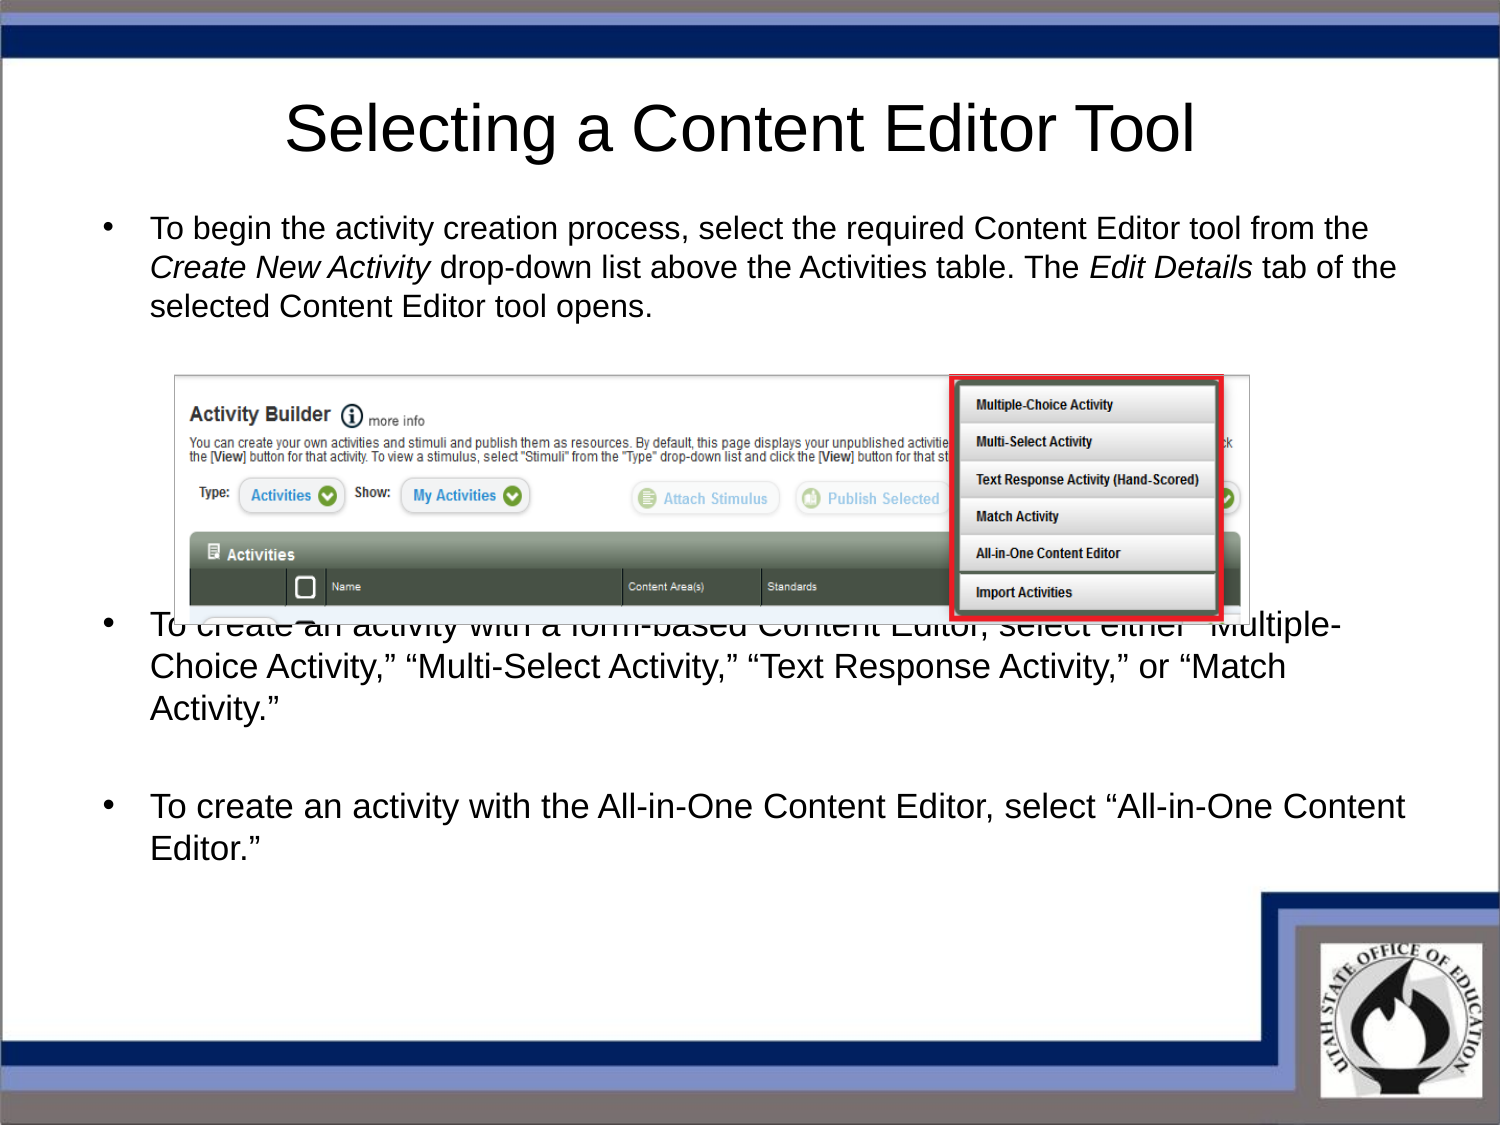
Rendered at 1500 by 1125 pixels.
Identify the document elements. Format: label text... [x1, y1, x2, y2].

title Selecting a Content Editor Tool [75, 75, 1425, 175]
list To begin the activity creation process, select the required Content Editor tool from the Create New Activity drop-down list above the Activities table. The Edit Details tab of the selected Content Editor tool opens. To create an activity with a form-based Content Editor, select either “Multiple-Choice Activity,” “Multi-Select Activity,” “Text Response Activity,” or “Match Activity.” To create an activity with the All-in-One Content Editor, select “All-in-One Content Editor.” [87, 200, 1438, 888]
picture [0, 0, 1500, 1125]
